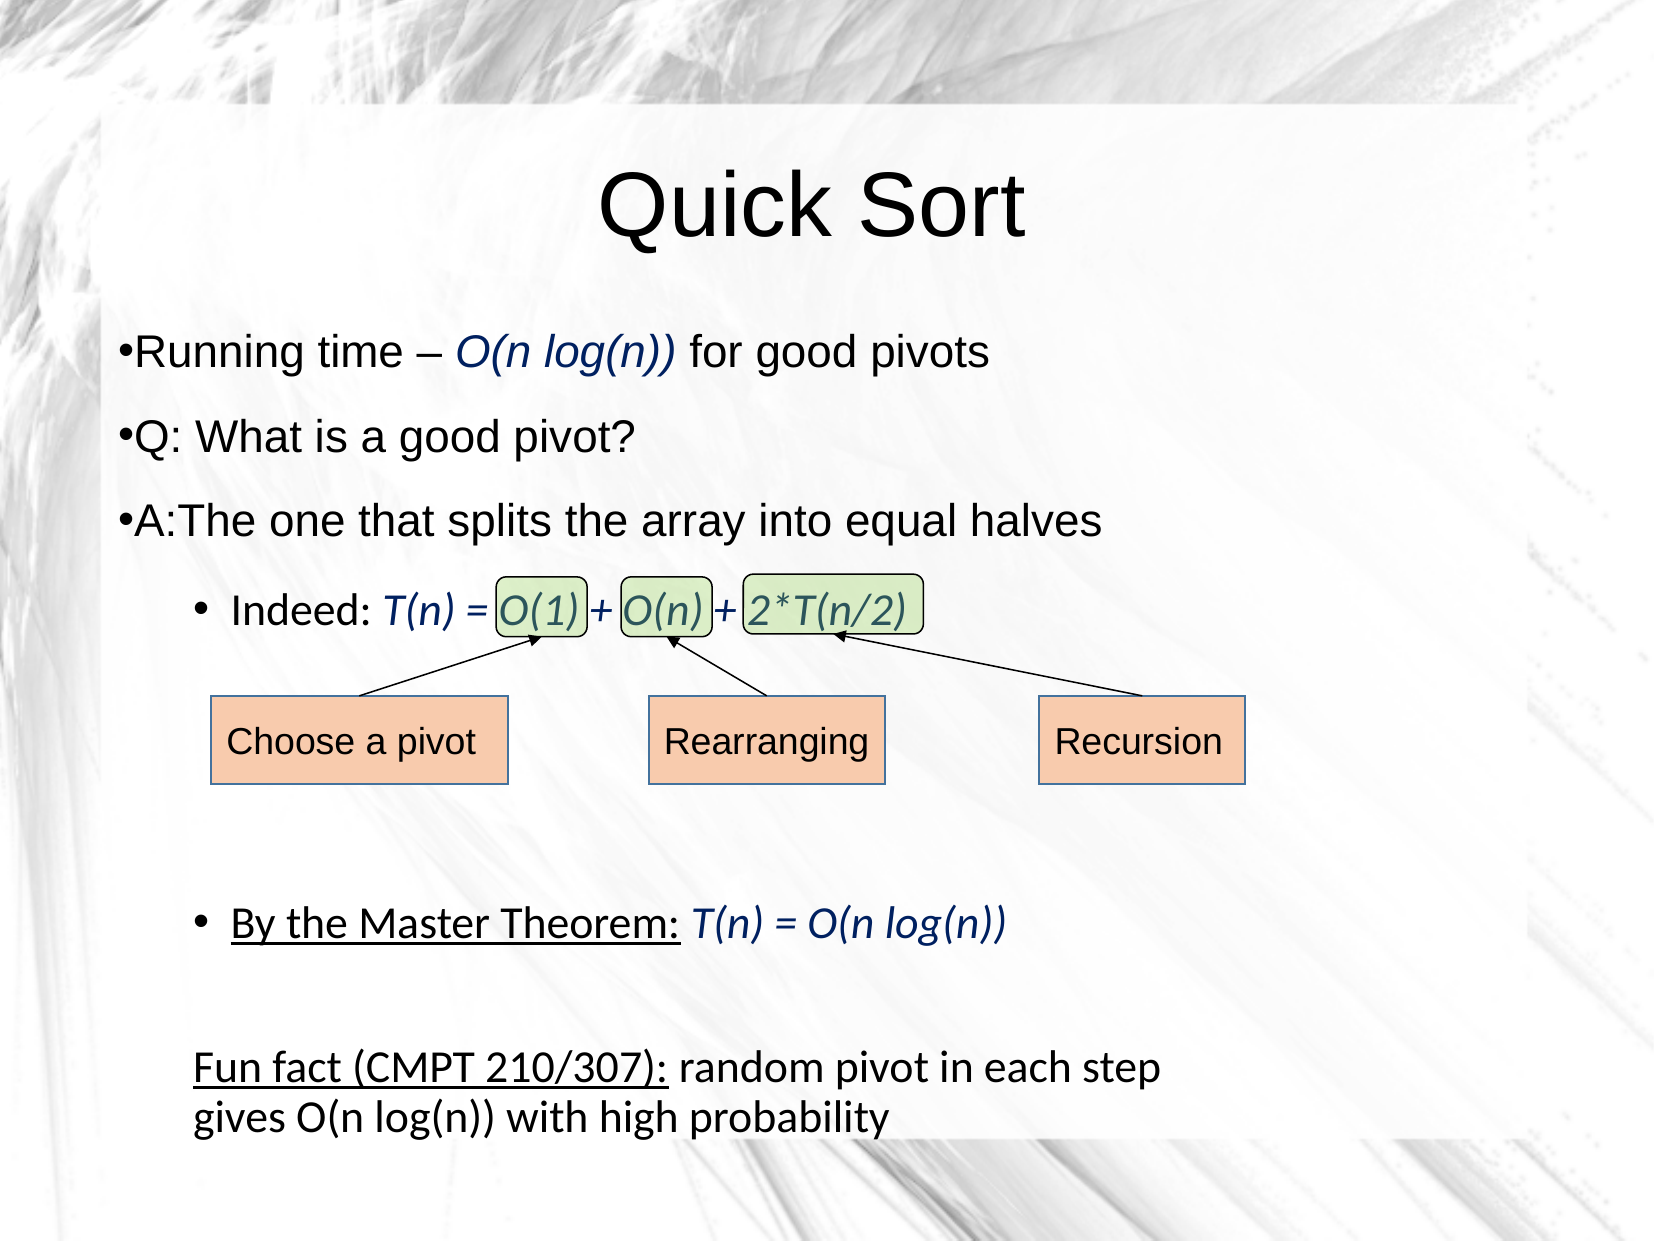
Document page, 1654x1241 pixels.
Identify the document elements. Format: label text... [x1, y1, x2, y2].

text_box Recursion [1039, 695, 1246, 784]
picture [0, 0, 1654, 1241]
text_box [621, 576, 713, 637]
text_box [833, 633, 1143, 696]
text_box [743, 574, 924, 634]
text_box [359, 636, 542, 696]
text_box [666, 636, 767, 696]
text_box [496, 576, 588, 637]
text_box Rearranging [648, 695, 885, 784]
list Running time – O(n log(n)) for good pivots Q: What is a good pivot? A:The one that splits the array into equal halves Indeed: T(n) = O(1) + O(n) + 2*T(n/2) By the Master Theorem: T(n) = O(n log(n)) Fun fact (CMPT 210/307): random pivot in each step gives O(n log(n)) with high probability [118, 319, 1571, 1109]
text_box Choose a pivot [211, 695, 508, 784]
title Quick Sort [118, 112, 1506, 281]
